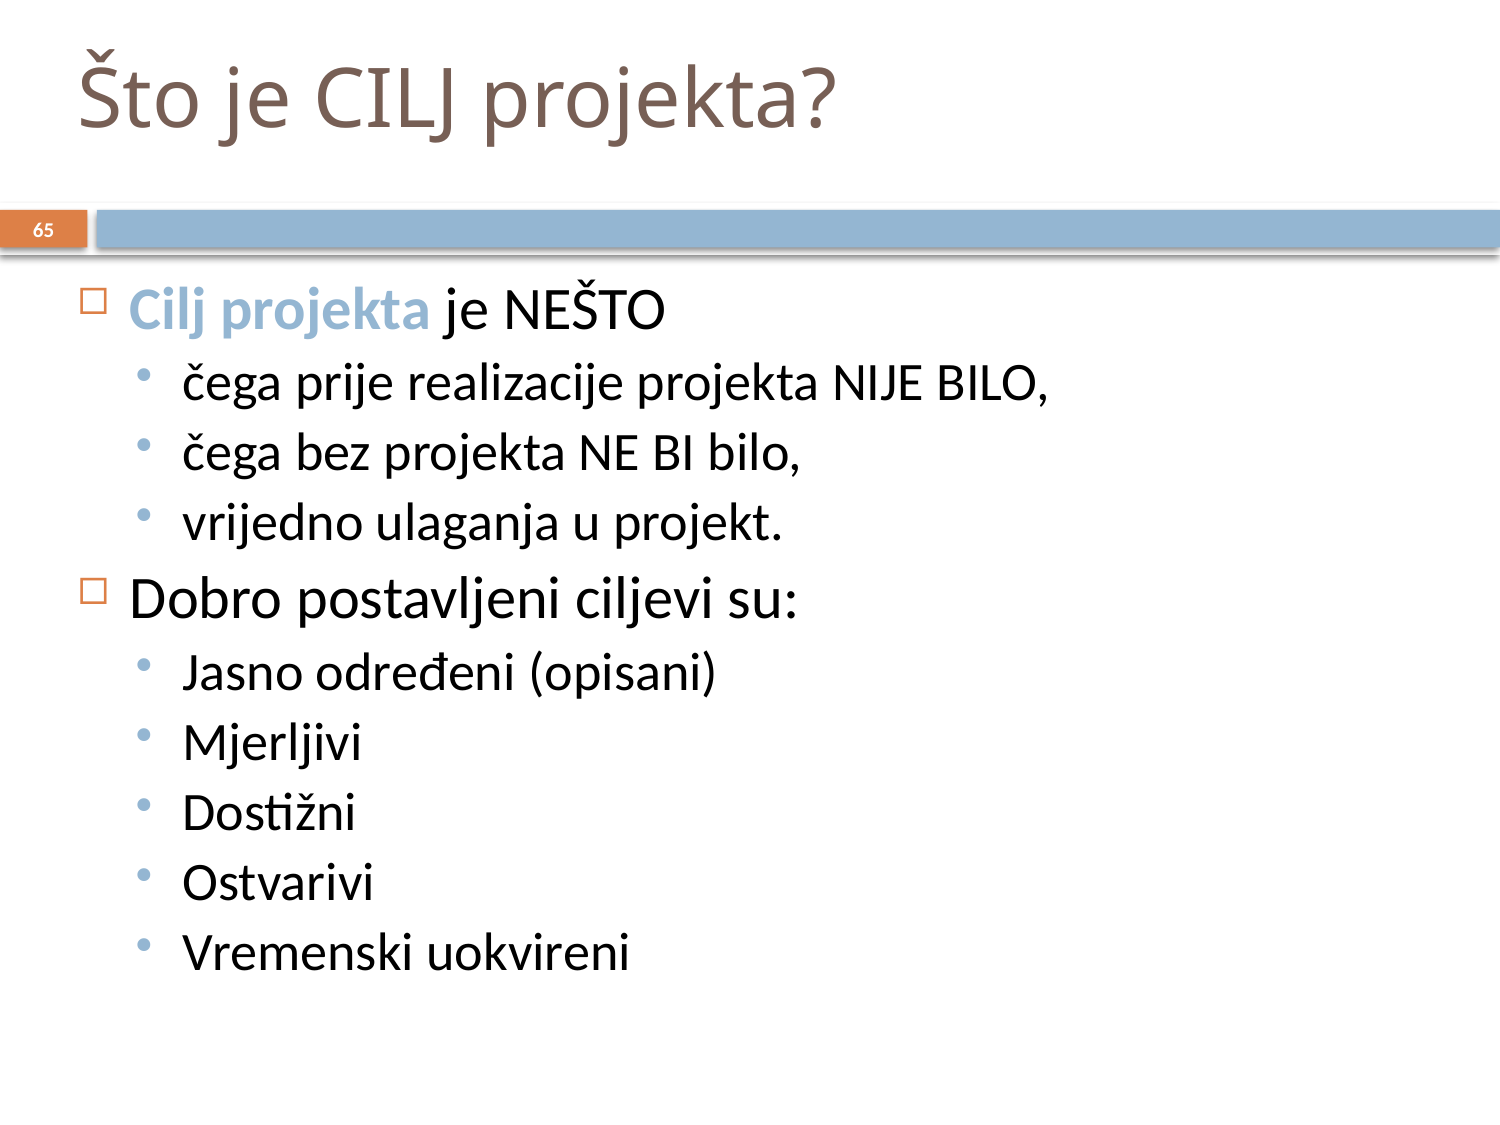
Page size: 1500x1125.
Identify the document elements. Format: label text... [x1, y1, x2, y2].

list Cilj projekta je NEŠTO čega prije realizacije projekta NIJE BILO, čega bez projekta NE BI bilo, vrijedno ulaganja u projekt. Dobro postavljeni ciljevi su: Jasno određeni (opisani) Mjerljivi Dostižni Ostvarivi Vremenski uokvireni [62, 269, 1463, 1053]
title Što je CILJ projekta? [62, 37, 1438, 152]
slide_number 65 [0, 208, 88, 249]
